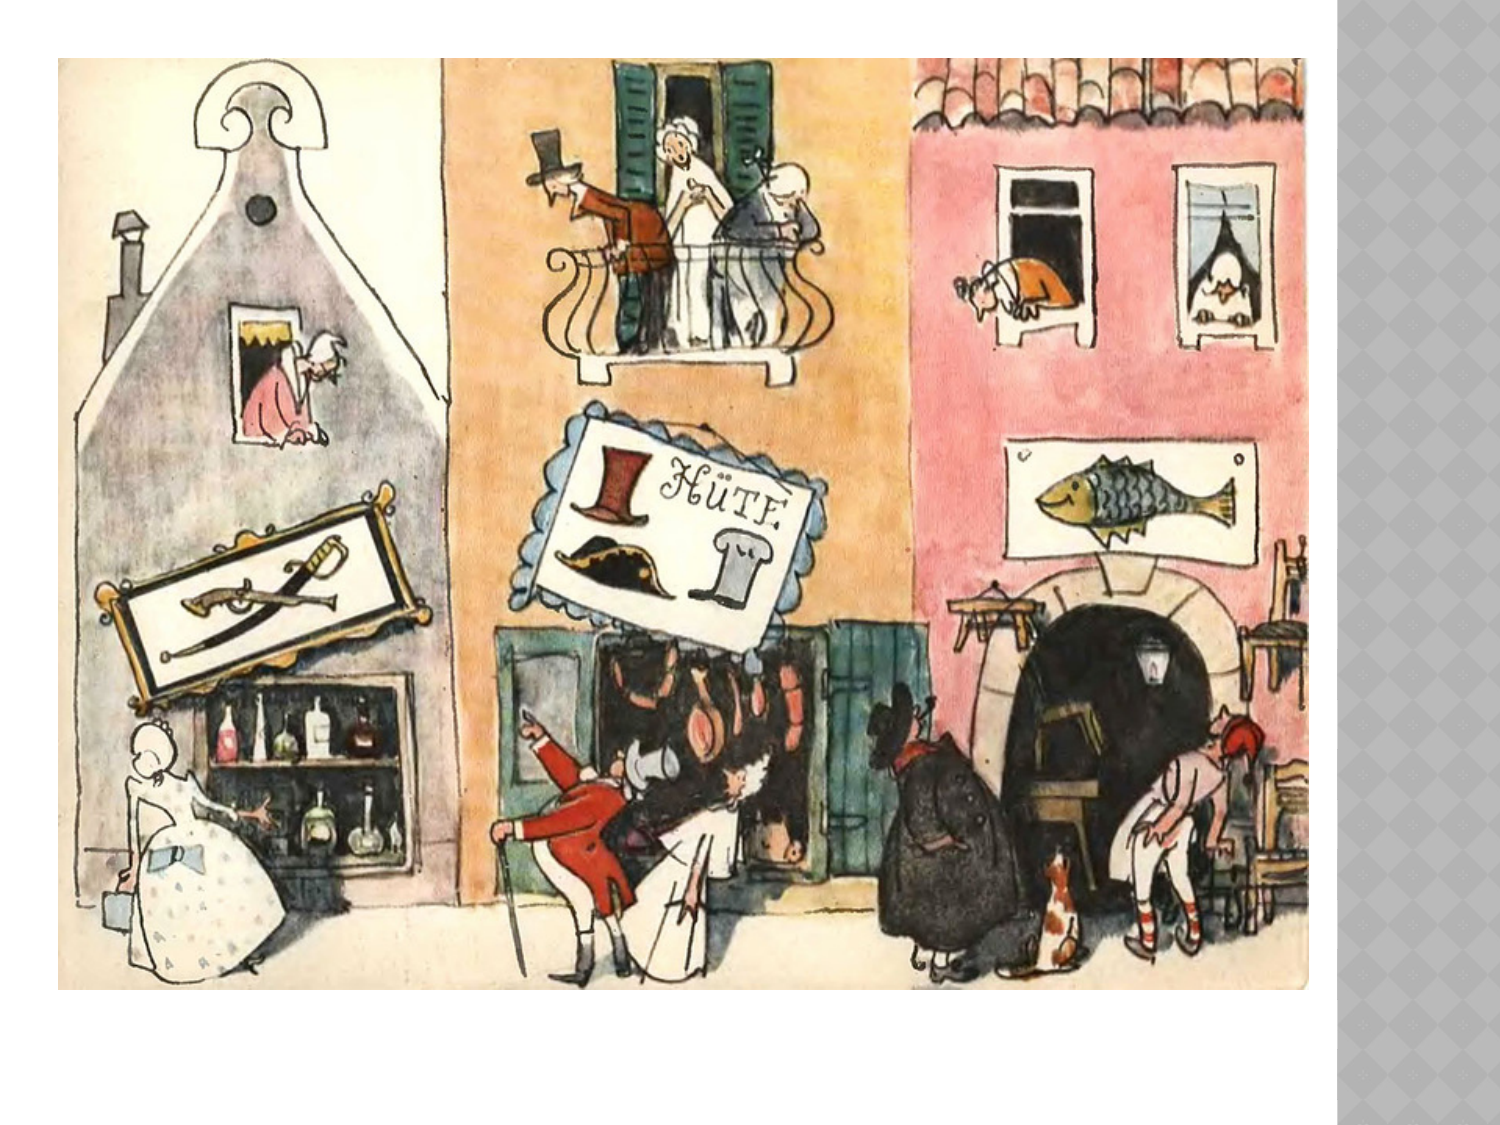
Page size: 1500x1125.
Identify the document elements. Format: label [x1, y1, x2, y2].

picture [58, 58, 1309, 991]
